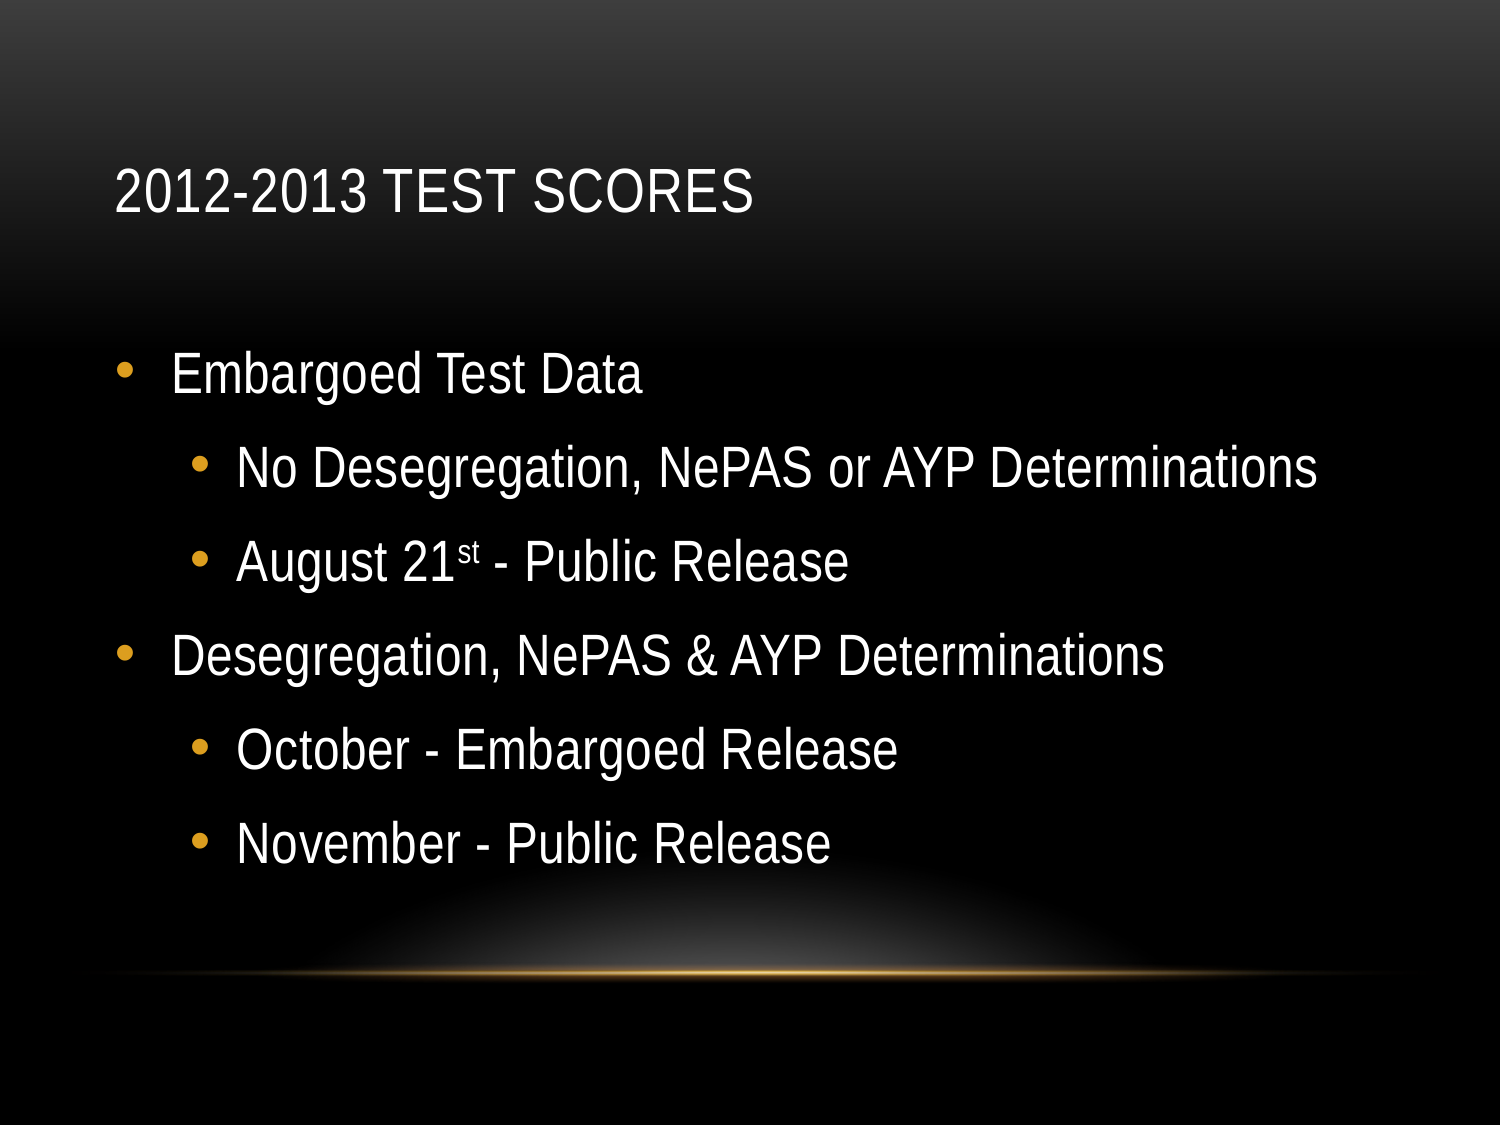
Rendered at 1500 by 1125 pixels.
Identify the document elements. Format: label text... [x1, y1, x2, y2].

title 2012-2013 Test Scores [99, 45, 1400, 233]
list Embargoed Test Data No Desegregation, NePAS or AYP Determinations August 21st - Public Release Desegregation, NePAS & AYP Determinations October - Embargoed Release November - Public Release [99, 327, 1400, 938]
picture [0, 0, 1500, 1125]
